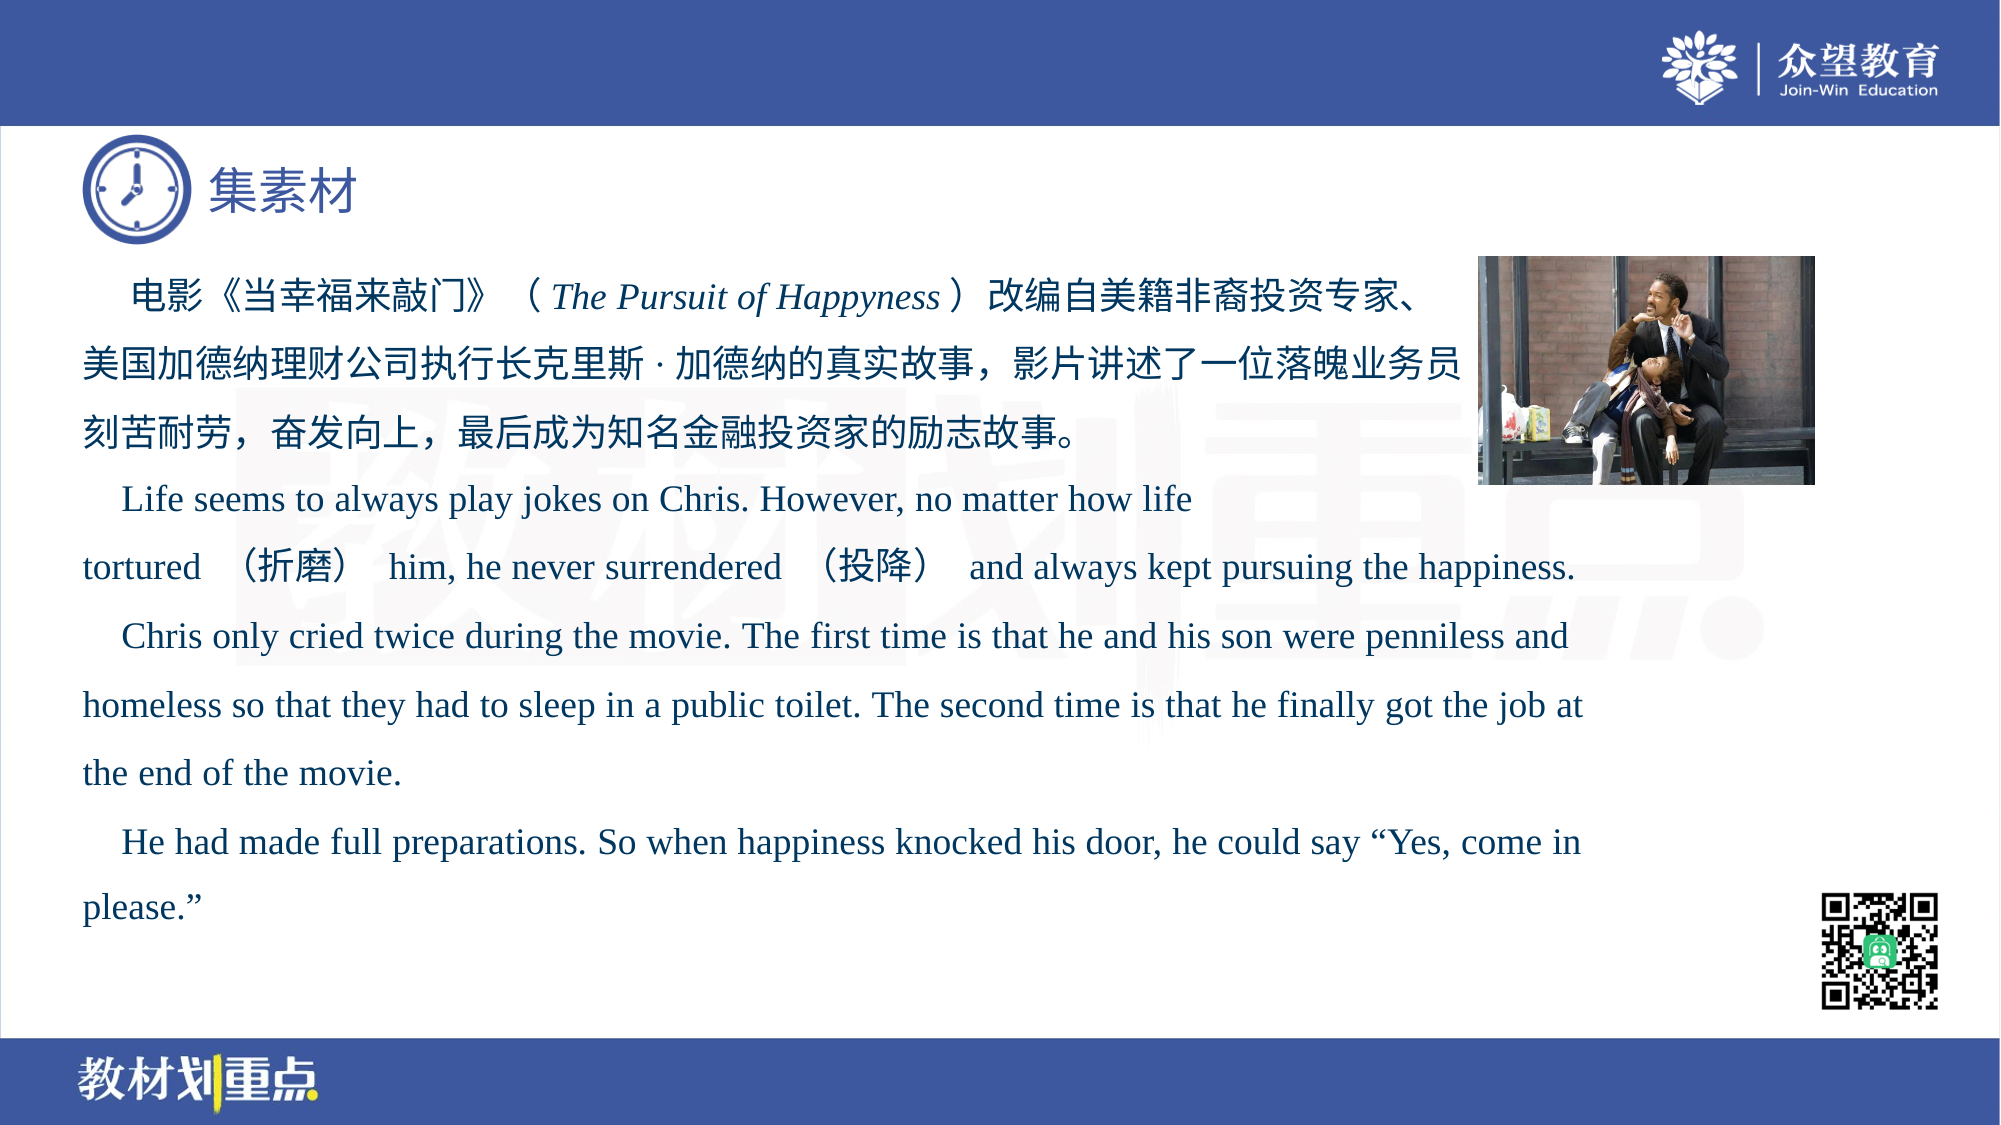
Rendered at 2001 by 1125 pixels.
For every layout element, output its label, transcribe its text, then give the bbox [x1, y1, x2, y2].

text_box 电影《当幸福来敲门》（The Pursuit of Happyness）改编自美籍非裔投资专家、 美国加德纳理财公司执行长克里斯·加德纳的真实故事，影片讲述了一位落魄业务员 刻苦耐劳，奋发向上，最后成为知名金融投资家的励志故事。 Life seems to always play jokes on Chris. However, no matter how life [82, 247, 1460, 512]
picture [0, 0, 2000, 1125]
text_box tortured （折磨） him, he never surrendered （投降） and always kept pursuing the happiness. Chris only cried twice during the movie. The first time is that he and his son were penniless and homeless so that they had to sleep in a public toilet. The second time is that he finally got the job at the end of the movie. He had made full preparations. So when happiness knocked his door, he could say “Yes, come in please.” [82, 518, 1817, 921]
